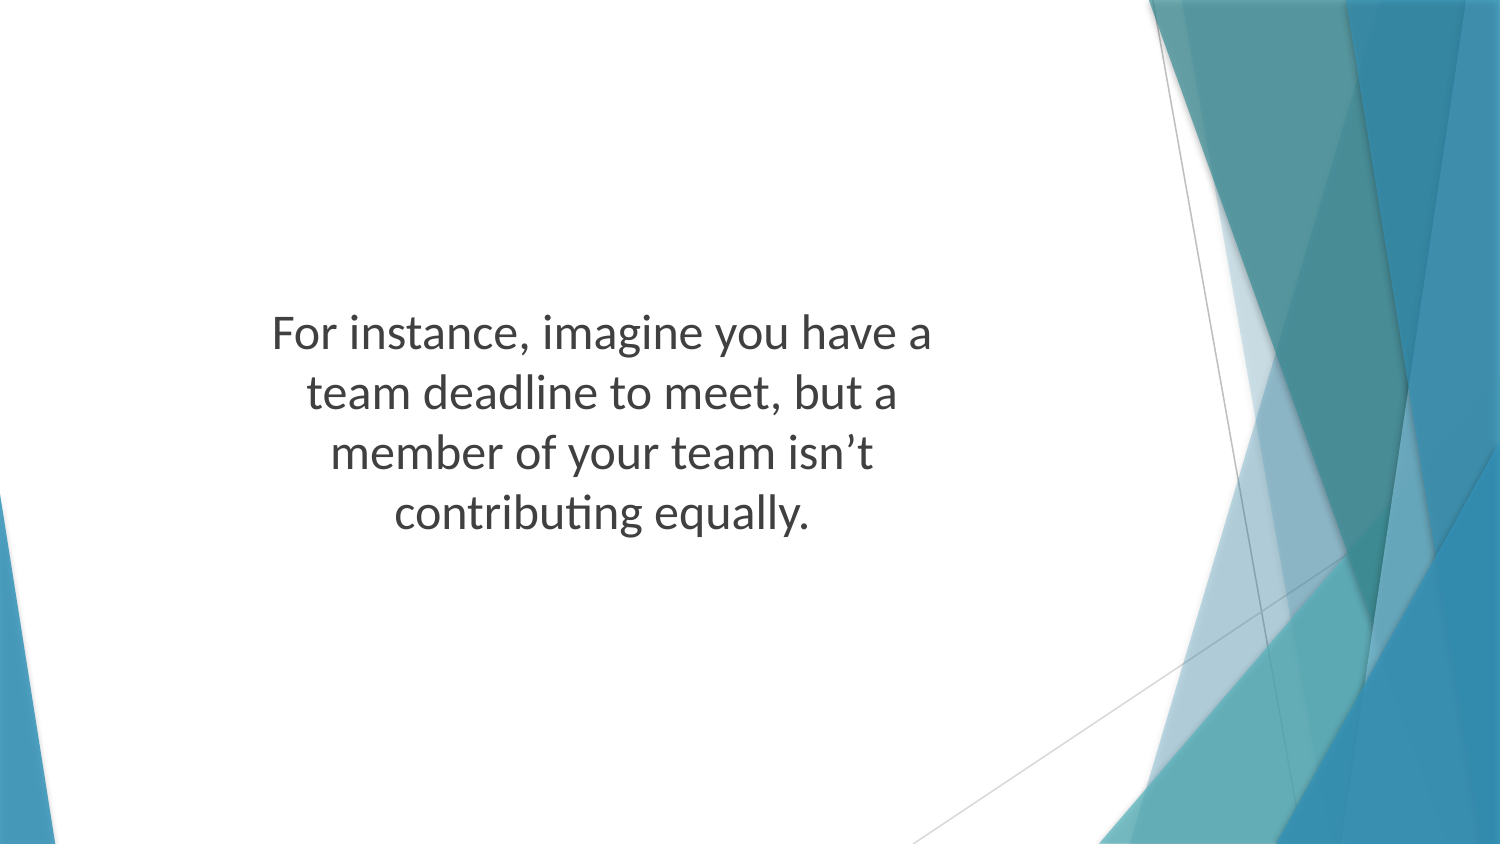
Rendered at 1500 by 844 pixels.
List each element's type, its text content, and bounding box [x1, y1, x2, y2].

list For instance, imagine you have a team deadline to meet, but a member of your team isn’t contributing equally. [206, 291, 998, 588]
